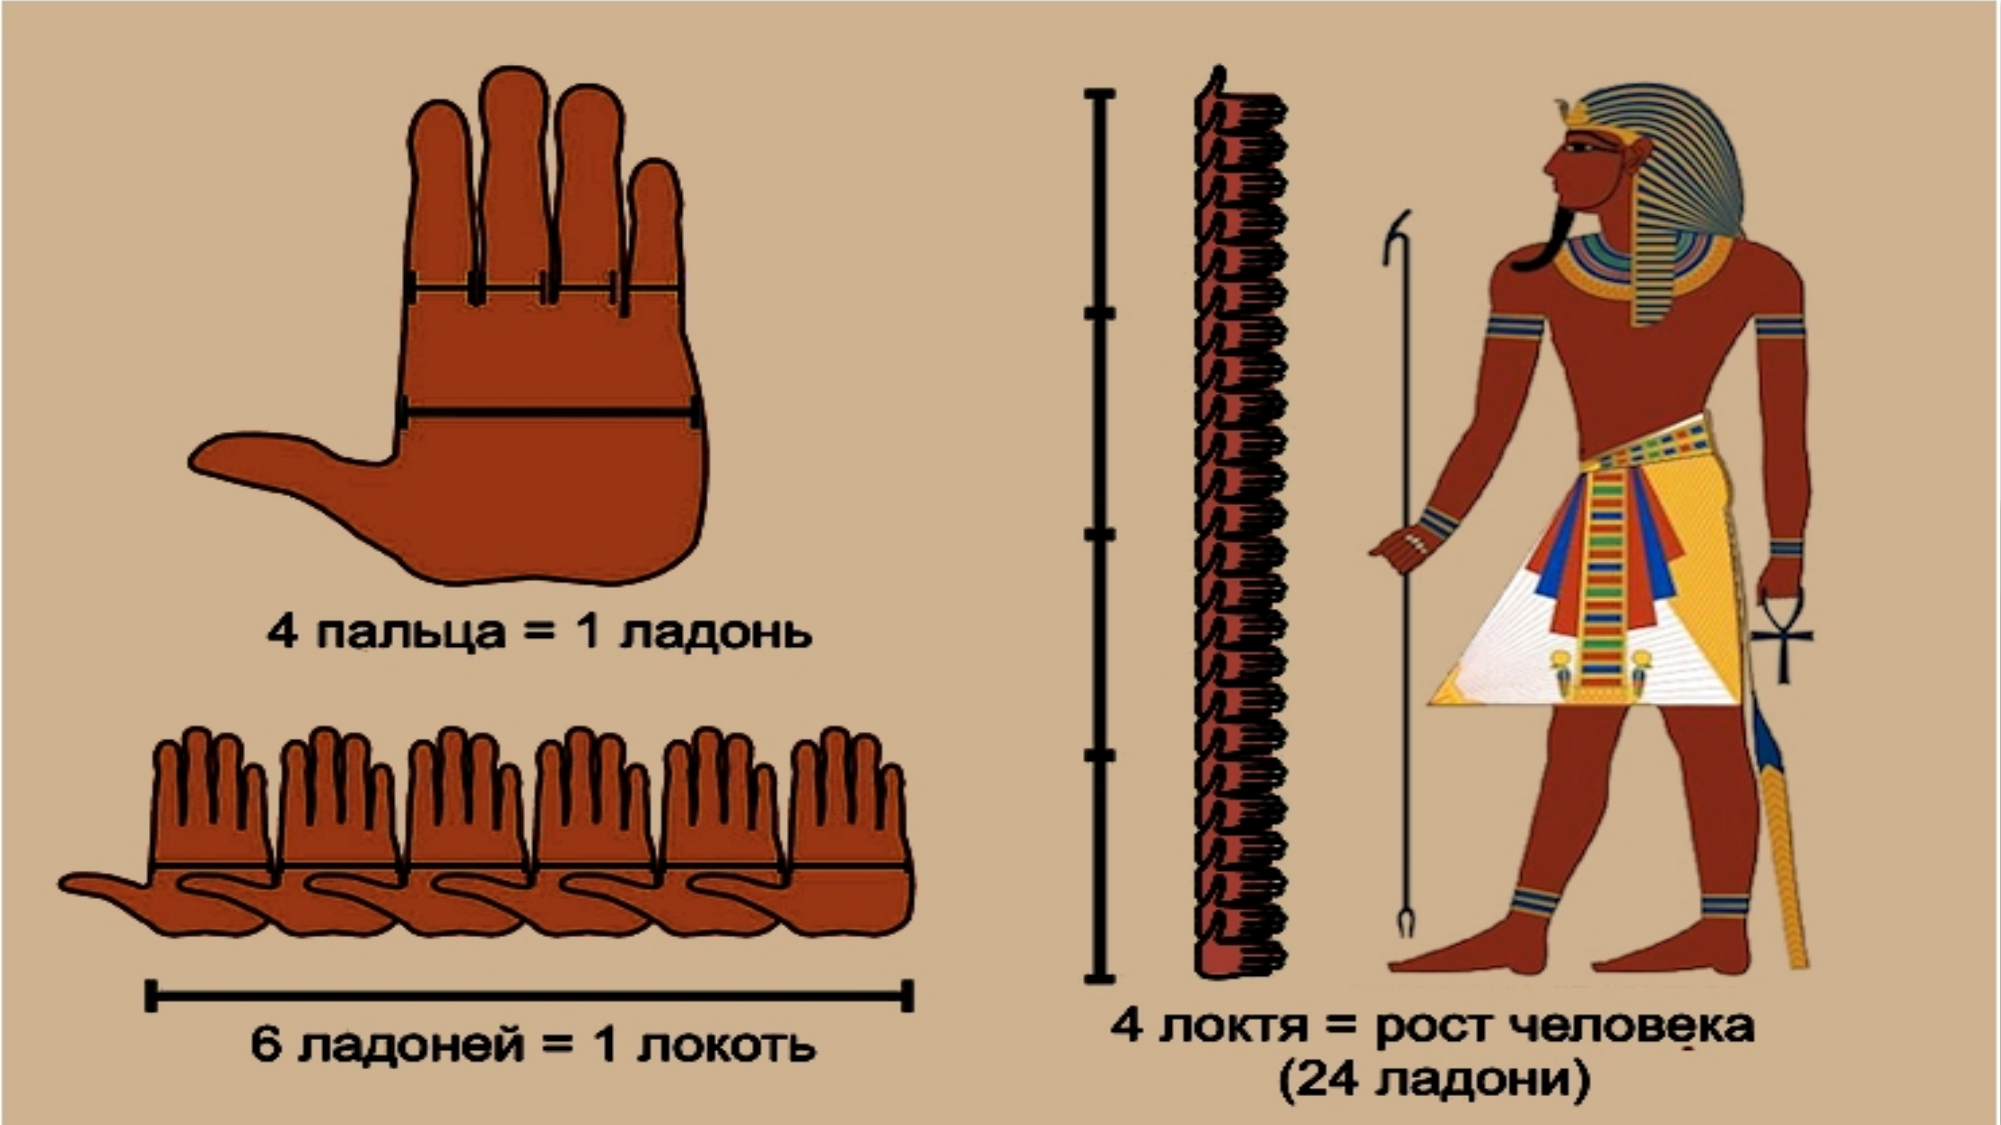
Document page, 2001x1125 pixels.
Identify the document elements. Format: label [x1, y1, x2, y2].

list [0, 0, 2000, 1125]
